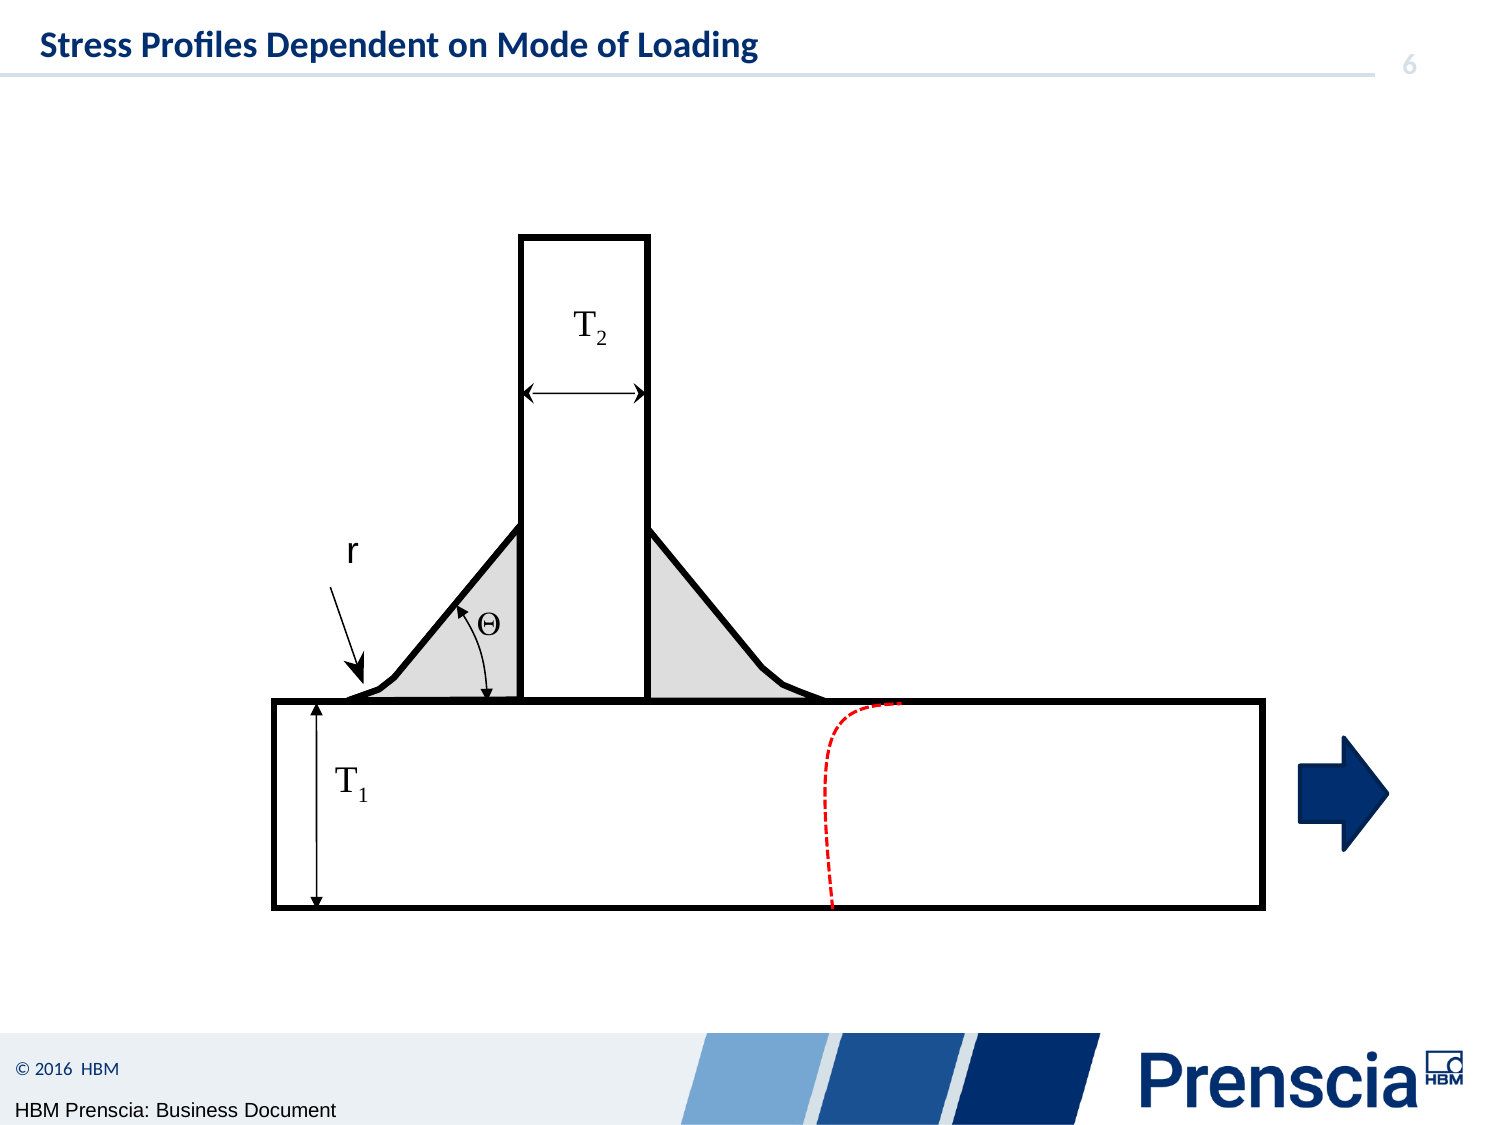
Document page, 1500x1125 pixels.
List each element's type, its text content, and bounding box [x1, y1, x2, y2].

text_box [273, 237, 1263, 910]
text_box [1297, 735, 1390, 852]
title Stress Profiles Dependent on Mode of Loading [24, 12, 1375, 70]
picture [0, 1033, 1500, 1125]
